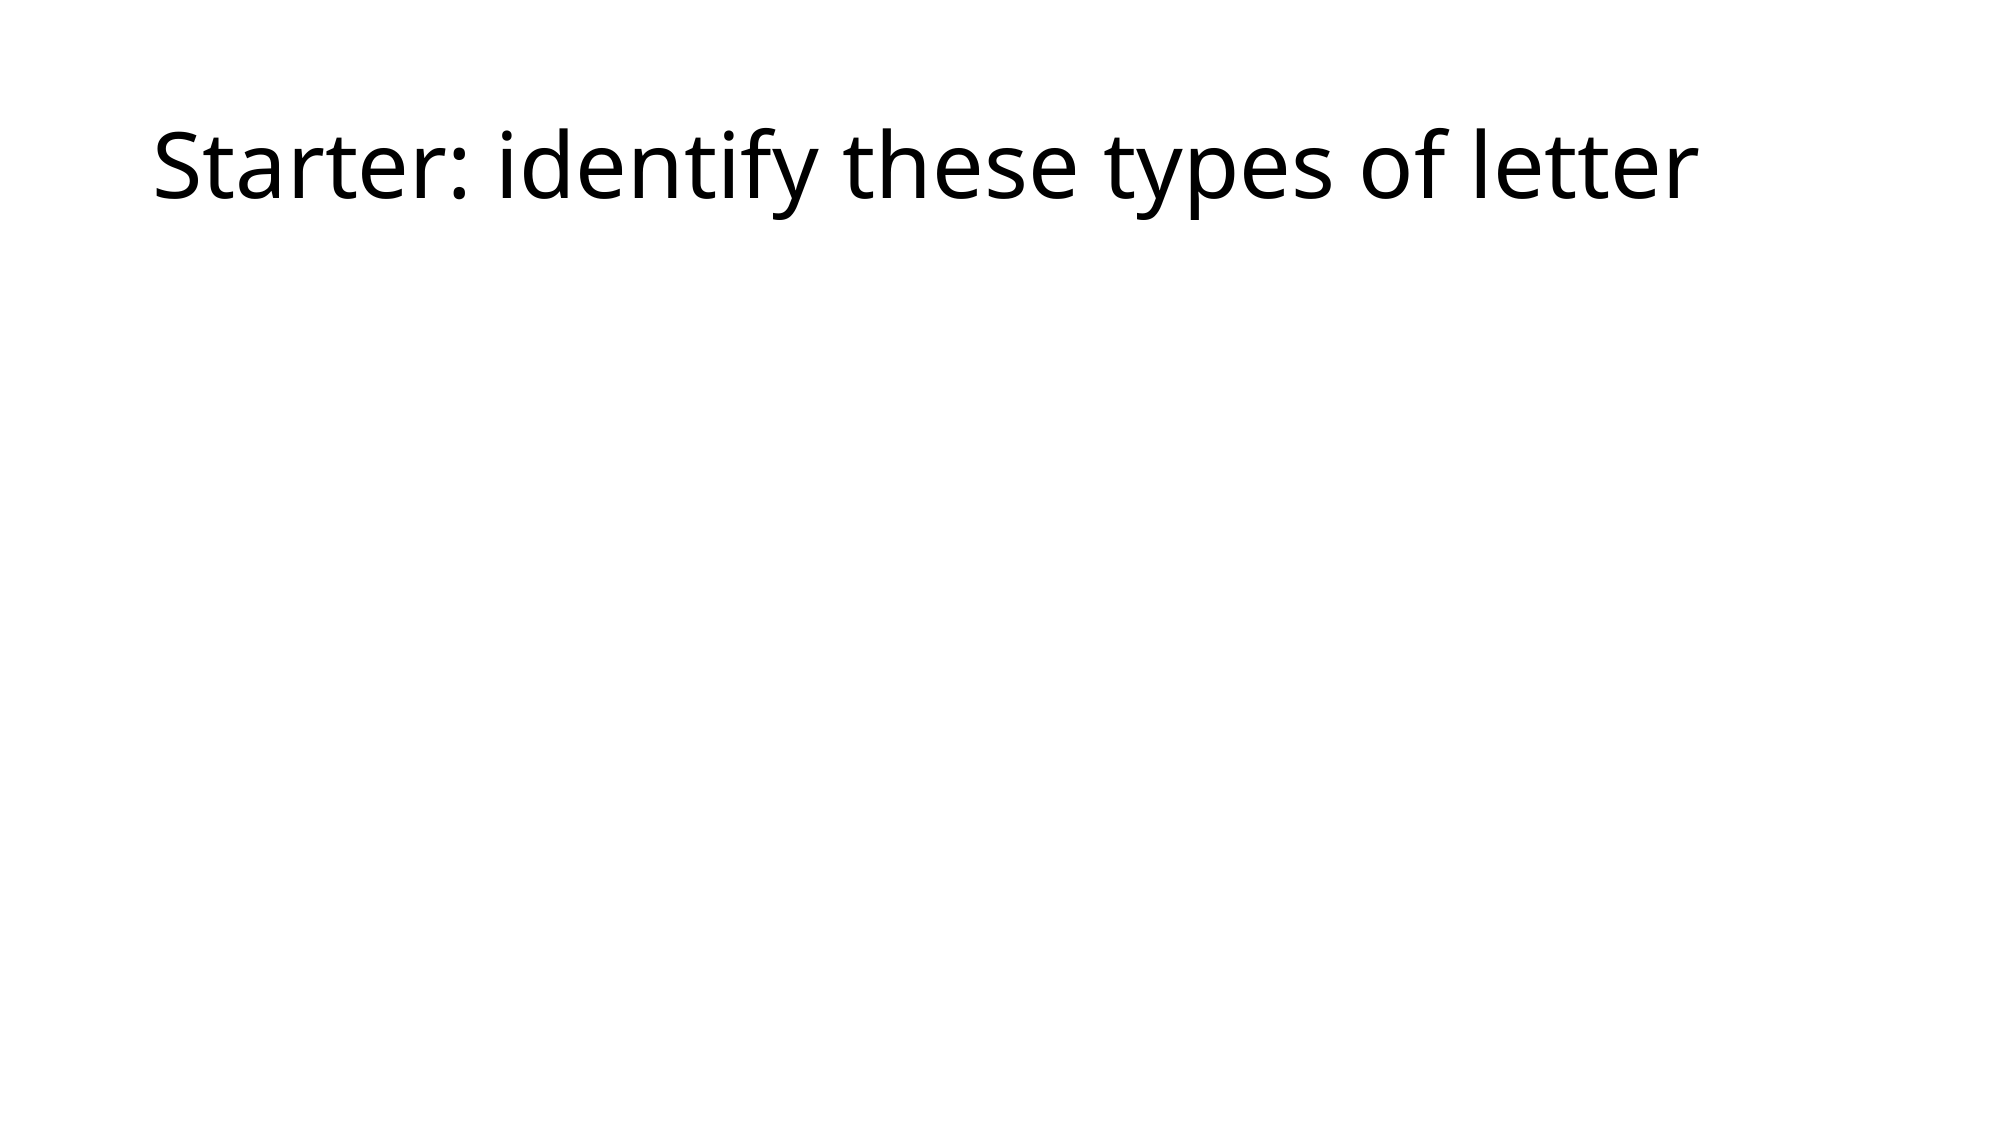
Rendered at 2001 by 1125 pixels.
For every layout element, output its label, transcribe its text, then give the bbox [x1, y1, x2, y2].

title Starter: identify these types of letter [137, 59, 1863, 278]
